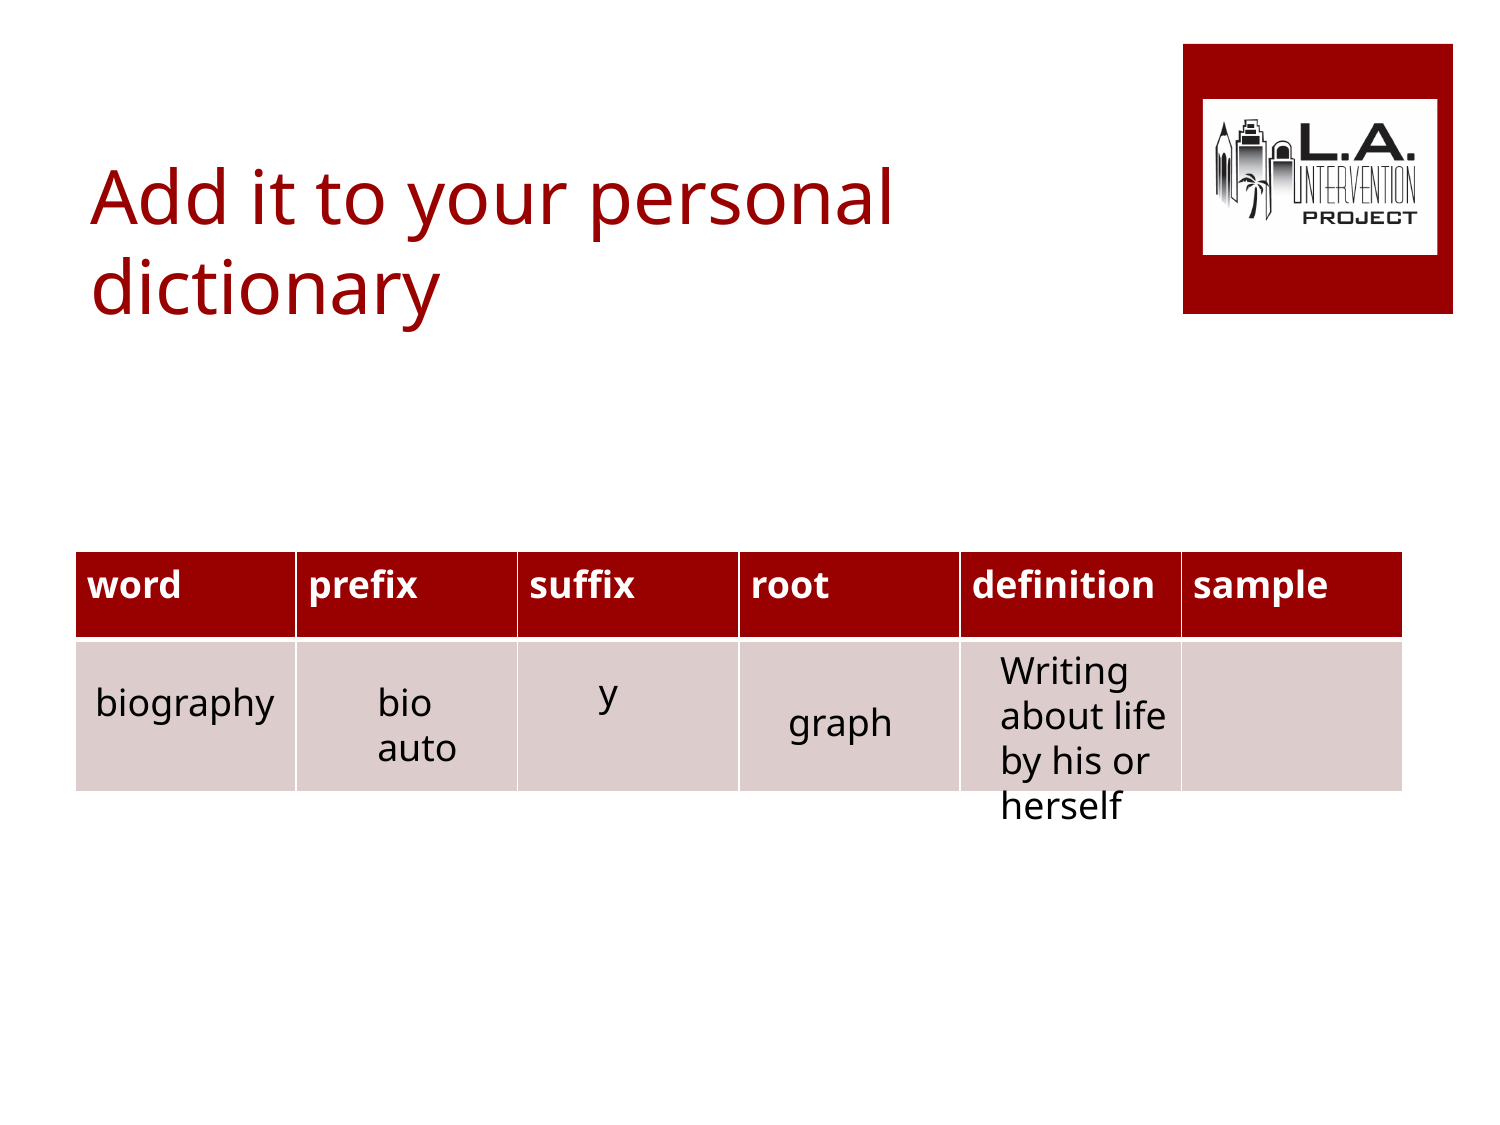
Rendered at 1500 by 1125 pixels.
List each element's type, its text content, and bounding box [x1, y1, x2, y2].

table_cell [297, 642, 517, 791]
text_box y [584, 661, 634, 721]
table_cell [1233, 642, 1402, 791]
picture [1202, 99, 1438, 255]
text_box bio auto [362, 671, 473, 777]
table_header prefix [297, 552, 517, 637]
table_header word [76, 552, 295, 637]
title Add it to your personal dictionary [75, 149, 1143, 338]
table_cell [518, 642, 738, 791]
table_header suffix [518, 552, 738, 637]
table_cell [961, 642, 985, 791]
text_box biography [80, 671, 290, 732]
text_box graph [773, 691, 909, 752]
table_cell [740, 642, 959, 791]
text_box Writing about life by his or herself [985, 640, 1233, 835]
table_cell [76, 642, 295, 791]
table_header root [740, 552, 959, 637]
table_header definition [961, 552, 1181, 637]
table_header sample [1182, 552, 1402, 637]
